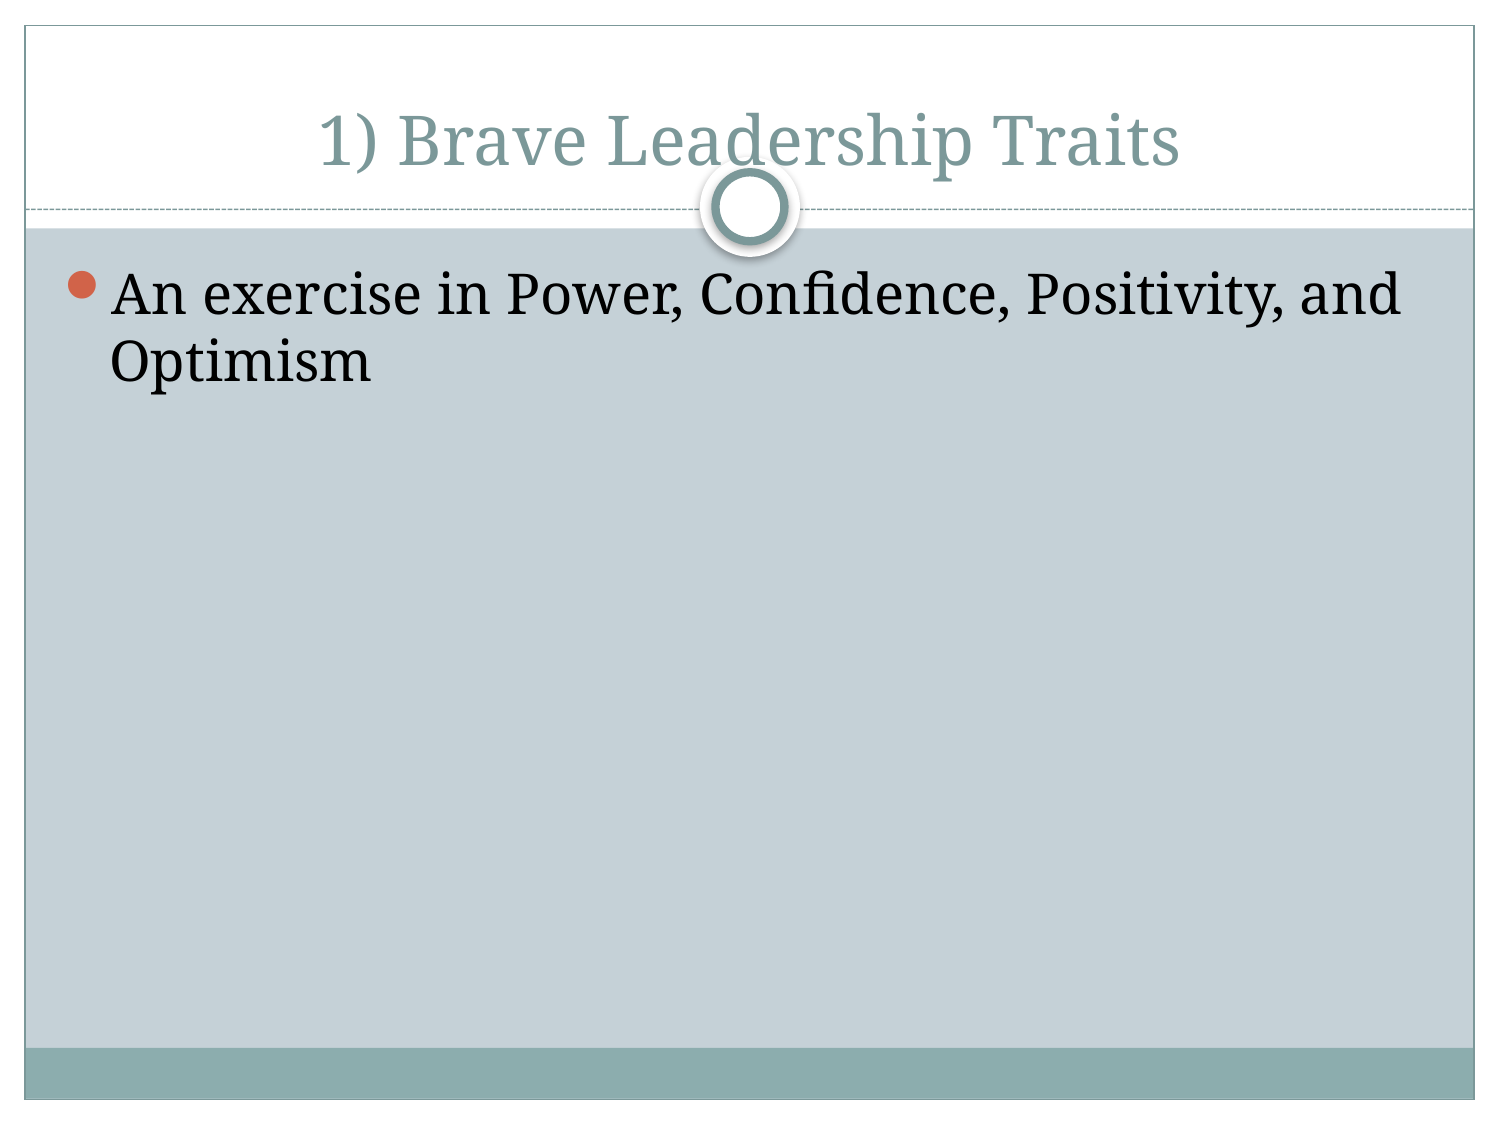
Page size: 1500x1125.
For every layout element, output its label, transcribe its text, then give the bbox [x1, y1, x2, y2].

list An exercise in Power, Confidence, Positivity, and Optimism [49, 250, 1445, 1001]
title 1) Brave Leadership Traits [50, 62, 1450, 187]
